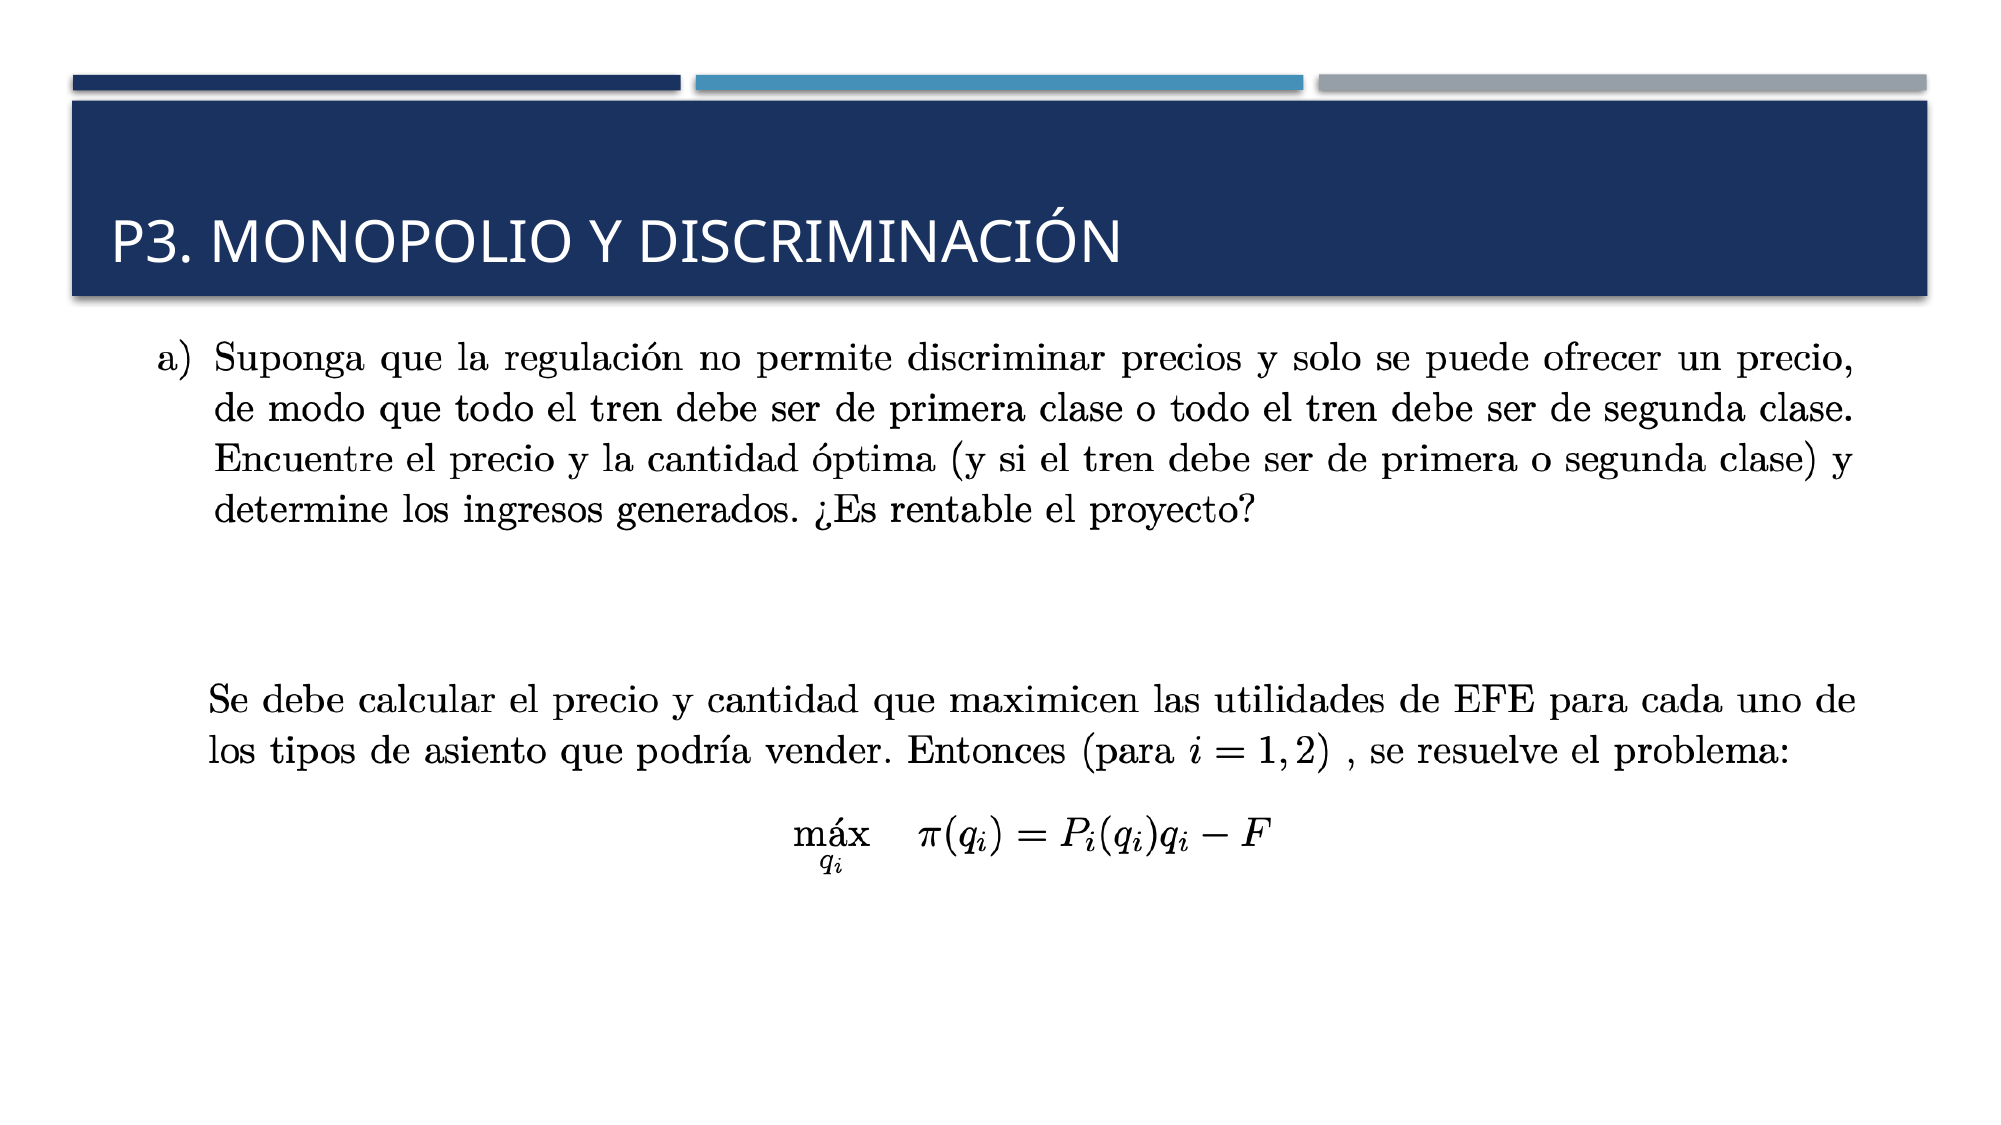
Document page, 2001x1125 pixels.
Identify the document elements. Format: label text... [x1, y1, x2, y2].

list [94, 320, 1906, 535]
picture [189, 662, 1880, 908]
title P3. monopolio y discriminación [95, 115, 1905, 282]
